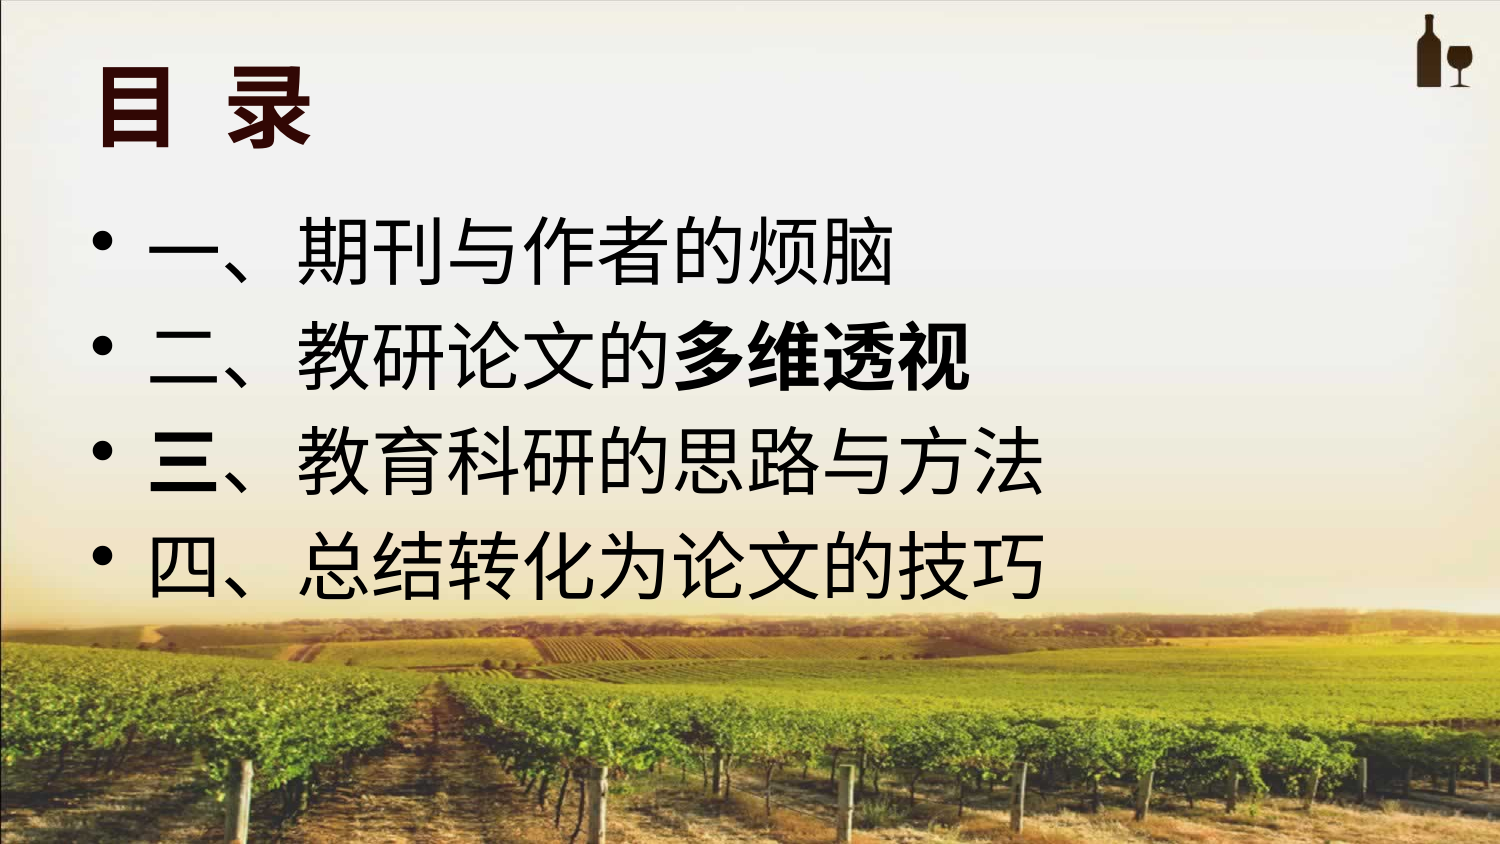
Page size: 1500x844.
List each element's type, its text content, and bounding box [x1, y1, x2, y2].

title 目 录 [74, 33, 1426, 175]
list 一、期刊与作者的烦脑 二、教研论文的多维透视 三、教育科研的思路与方法 四、总结转化为论文的技巧 [74, 196, 1426, 754]
picture [0, 0, 1500, 844]
